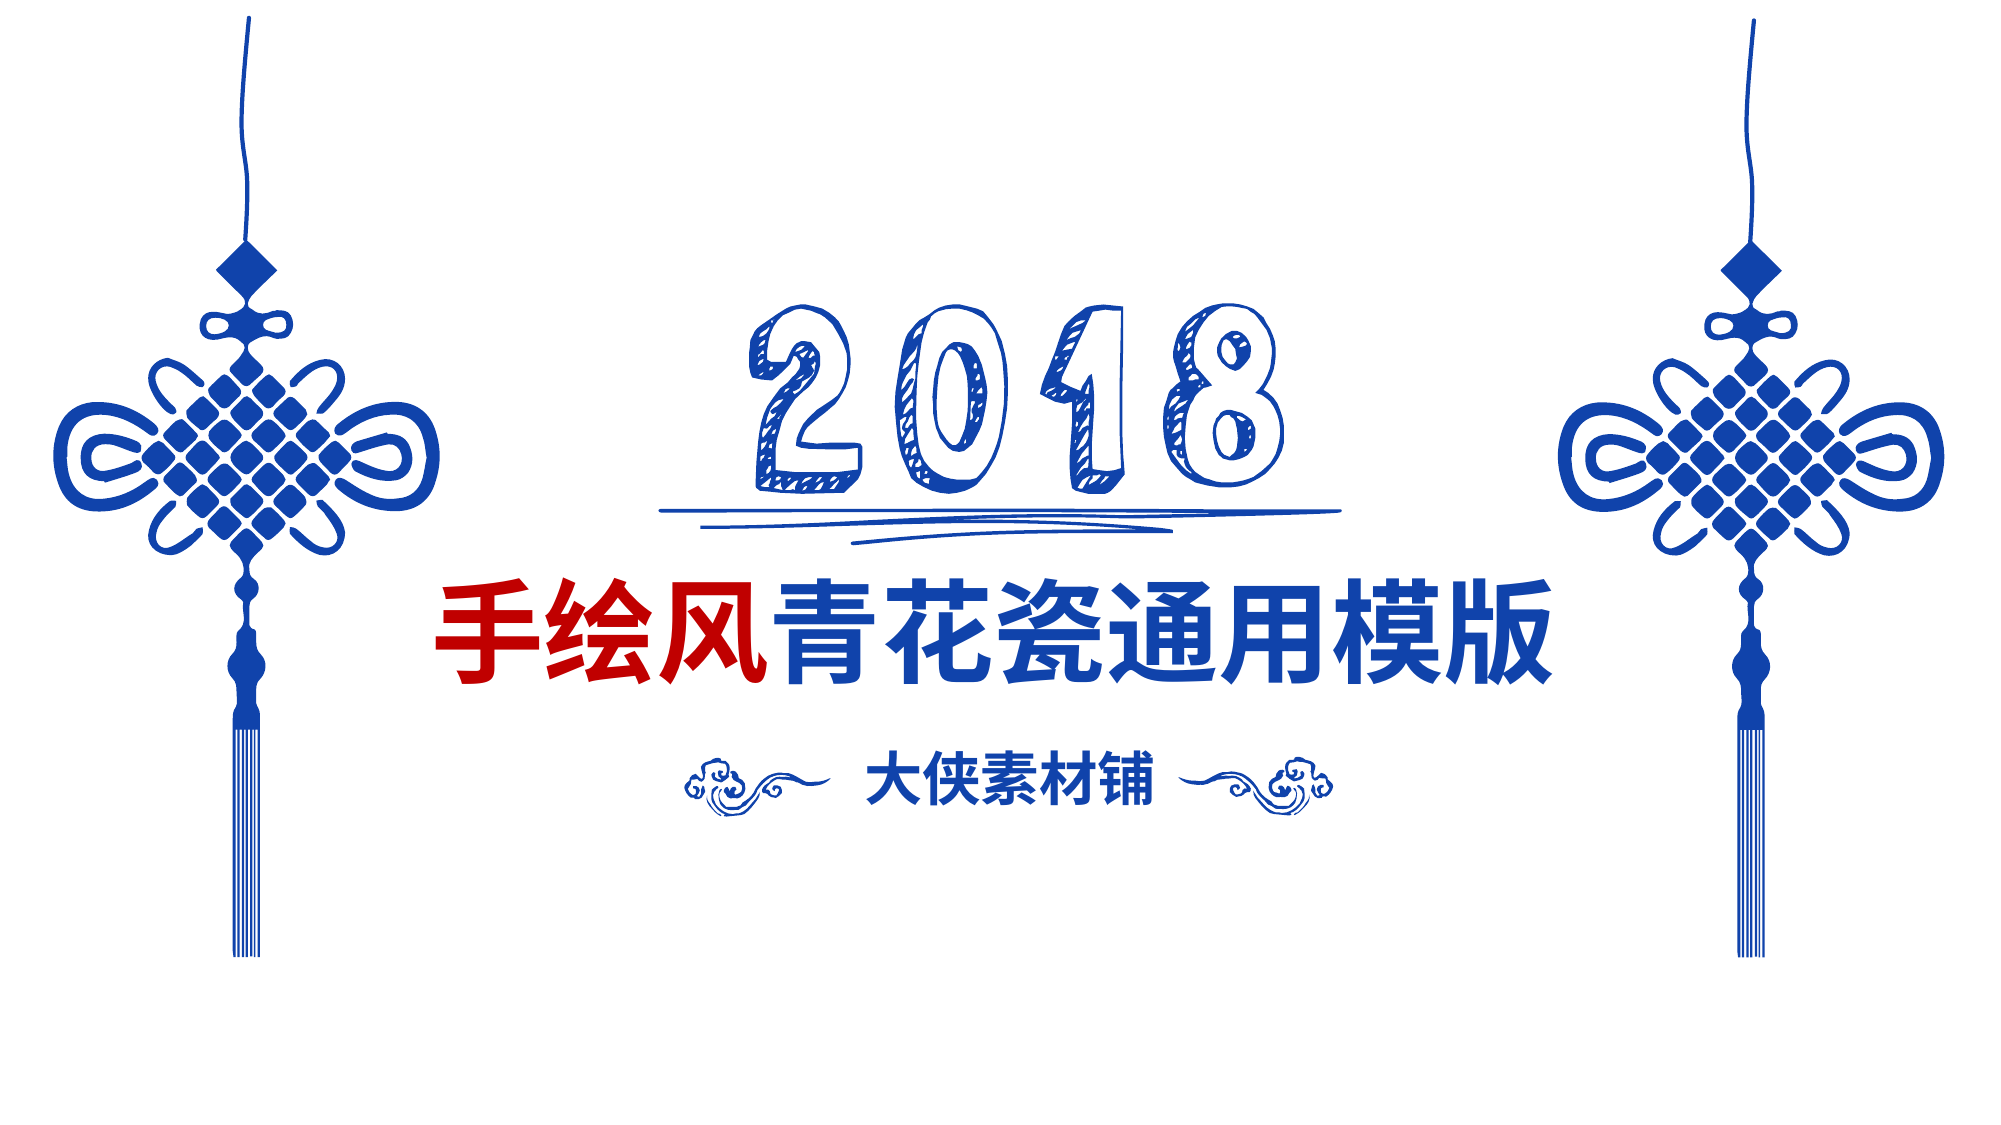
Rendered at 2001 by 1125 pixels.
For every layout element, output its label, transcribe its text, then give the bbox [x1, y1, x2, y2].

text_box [684, 757, 831, 818]
text_box 大侠素材铺 [830, 734, 1190, 820]
text_box [1745, 19, 1755, 239]
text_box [51, 239, 442, 958]
text_box 手绘风青花瓷通用模版 [442, 554, 1556, 705]
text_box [658, 304, 1343, 546]
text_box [1556, 239, 1946, 958]
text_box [1178, 756, 1334, 816]
text_box [240, 16, 251, 239]
